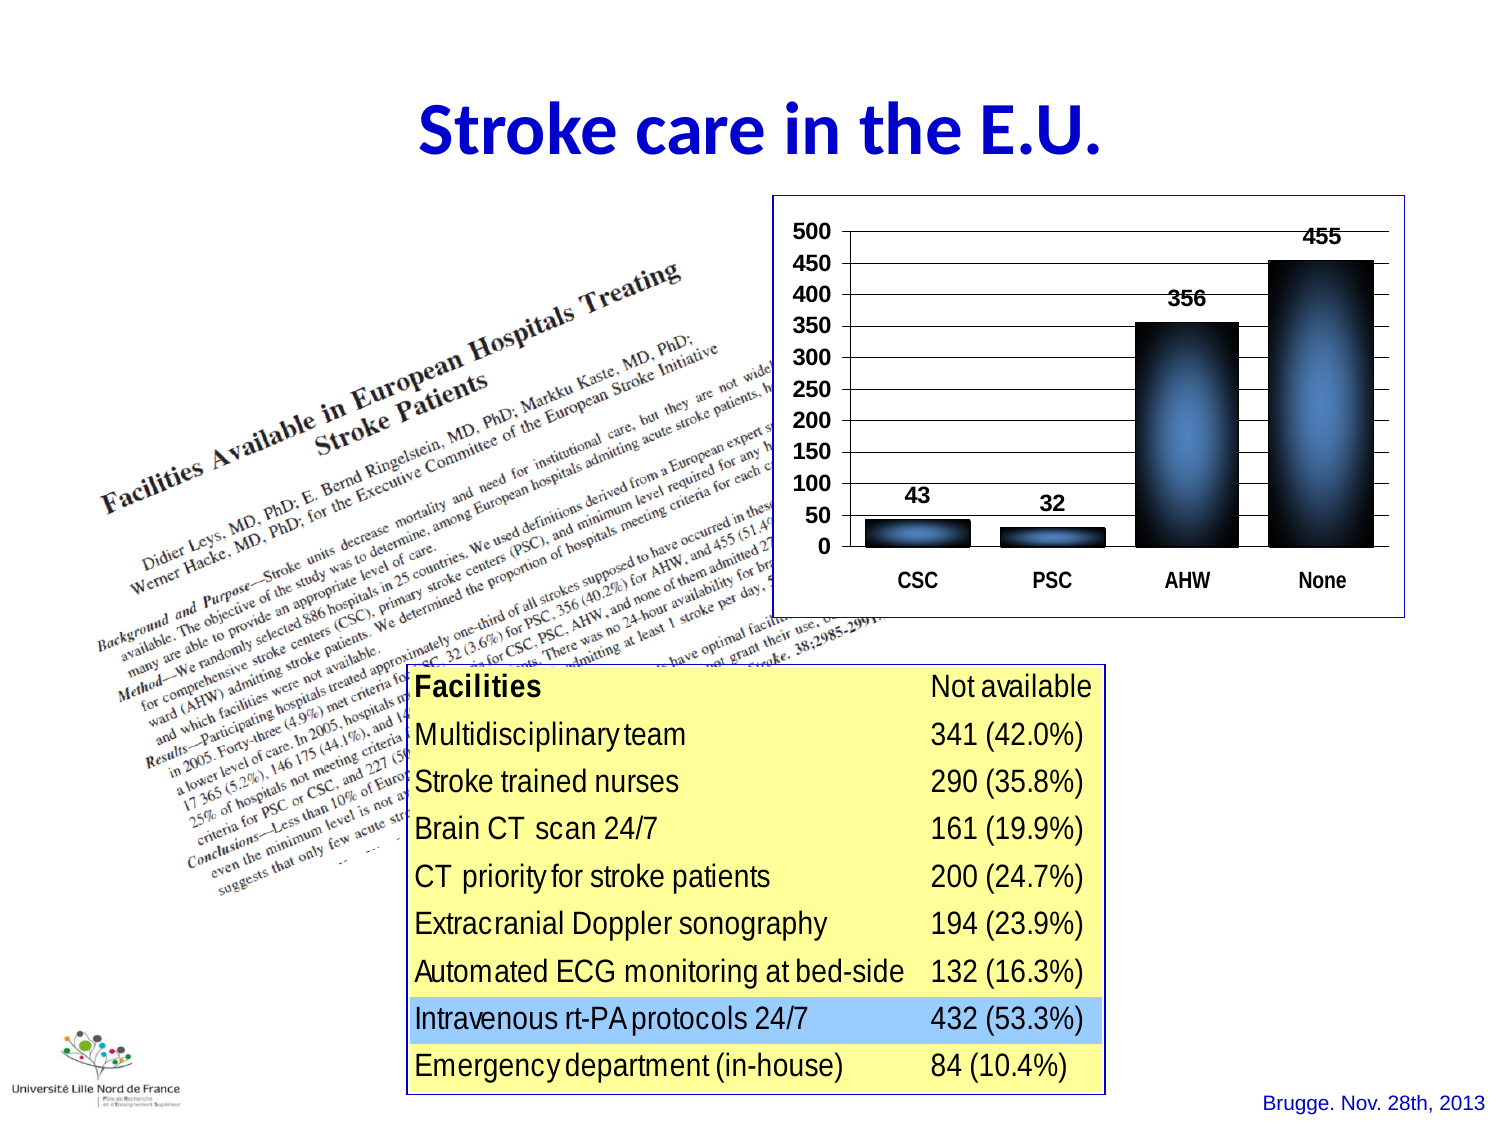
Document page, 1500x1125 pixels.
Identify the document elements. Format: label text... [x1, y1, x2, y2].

picture [11, 1011, 183, 1123]
title Stroke care in the E.U. [194, 30, 1329, 219]
picture [7, 193, 915, 927]
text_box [773, 196, 1405, 618]
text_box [407, 665, 1105, 1095]
